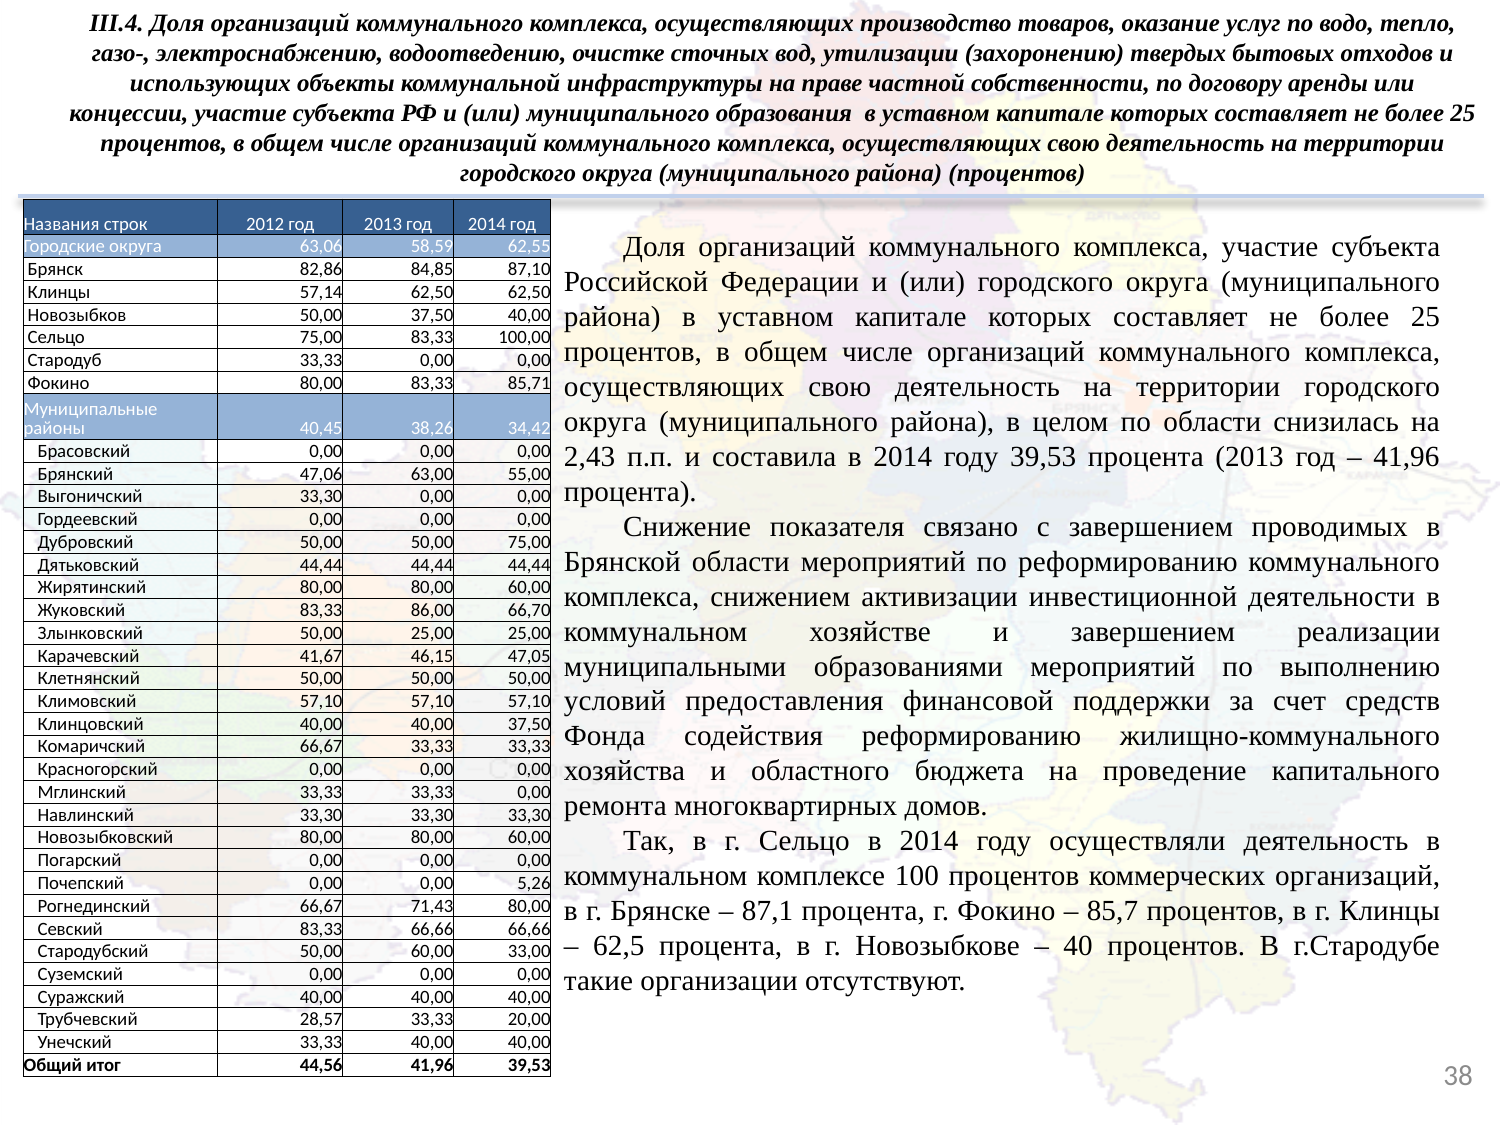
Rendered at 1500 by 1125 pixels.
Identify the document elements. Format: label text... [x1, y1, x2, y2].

table_cell 80,00 [218, 372, 342, 393]
table_cell 33,00 [454, 940, 550, 962]
table_cell 37,50 [454, 713, 550, 735]
table_cell 55,00 [454, 463, 550, 484]
table_cell Суражский [24, 986, 217, 1007]
table_cell 33,30 [343, 804, 453, 826]
table_cell 33,30 [218, 804, 342, 826]
table_cell Клетнянский [24, 667, 217, 689]
table_cell 20,00 [454, 1008, 550, 1030]
table_cell 0,00 [343, 349, 453, 371]
table_cell 0,00 [343, 872, 453, 894]
text_box III.4. Доля организаций коммунального комплекса, осуществляющих производство товаров, оказание услуг по водо, тепло, газо-, электроснабжению, водоотведению, очистке сточных вод, утилизации (захоронению) твердых бытовых отходов и использующих объекты коммунальной инфраструктуры на праве частной собственности, по договору аренды или концессии, участие субъекта РФ и (или) муниципального образования в уставном капитале которых составляет не более 25 процентов, в общем числе организаций коммунального комплекса, осуществляющих свою деятельность на территории городского округа (муниципального района) (процентов) [52, 0, 1494, 194]
table_cell Клинцовский [24, 713, 217, 735]
table_cell Комаричский [24, 736, 217, 757]
table_cell 83,33 [218, 599, 342, 621]
table_cell 33,33 [454, 736, 550, 757]
table_cell 83,33 [343, 372, 453, 393]
table_cell 62,50 [343, 281, 453, 303]
table_cell 75,00 [454, 531, 550, 553]
table_cell 50,00 [218, 940, 342, 962]
table_header 2013 год [343, 203, 453, 234]
table_cell 80,00 [218, 576, 342, 598]
table_cell 80,00 [343, 576, 453, 598]
table_cell 33,30 [454, 804, 550, 826]
table_cell 62,50 [454, 281, 550, 303]
table_cell 0,00 [343, 485, 453, 507]
table_cell 33,33 [218, 349, 342, 371]
table_cell 41,67 [218, 645, 342, 666]
table_cell 0,00 [454, 485, 550, 507]
text_box 38 [1399, 1034, 1488, 1113]
table_cell Сельцо [24, 326, 217, 348]
table_cell 63,00 [343, 463, 453, 484]
table_cell Фокино [24, 372, 217, 393]
table_cell 0,00 [343, 963, 453, 985]
table_cell 40,00 [218, 986, 342, 1007]
table_cell 57,10 [218, 690, 342, 712]
table_cell 84,85 [343, 258, 453, 280]
table_cell 40,00 [454, 986, 550, 1007]
table_cell 66,66 [343, 917, 453, 939]
table_cell 50,00 [218, 667, 342, 689]
table_cell 0,00 [454, 508, 550, 530]
table_cell Стародубский [24, 940, 217, 962]
table_cell Стародуб [24, 349, 217, 371]
table_cell Климовский [24, 690, 217, 712]
table_cell Навлинский [24, 804, 217, 826]
table_cell 0,00 [343, 758, 453, 780]
table_cell 82,86 [218, 258, 342, 280]
table_cell Карачевский [24, 645, 217, 666]
table_cell Брянск [24, 258, 217, 280]
table_cell 44,44 [343, 554, 453, 575]
table_cell Новозыбков [24, 304, 217, 325]
table_cell Дятьковский [24, 554, 217, 575]
table_cell Унечский [24, 1031, 217, 1053]
table_cell Рогнединский [24, 895, 217, 916]
table_cell 87,10 [454, 258, 550, 280]
table_cell 0,00 [218, 963, 342, 985]
table_cell 40,00 [343, 713, 453, 735]
table_cell Муниципальные районы [24, 394, 217, 439]
table_cell Погарский [24, 849, 217, 871]
table_cell 40,45 [218, 394, 342, 439]
table_cell Общий итог [24, 1054, 217, 1076]
table_cell 0,00 [454, 849, 550, 871]
table_cell Брасовский [24, 440, 217, 462]
table_cell 33,30 [218, 485, 342, 507]
table_cell 50,00 [218, 531, 342, 553]
table_cell 57,14 [218, 281, 342, 303]
table_cell 44,44 [454, 554, 550, 575]
table_cell 100,00 [454, 326, 550, 348]
table_cell Красногорский [24, 758, 217, 780]
table_cell Трубчевский [24, 1008, 217, 1030]
table_cell 66,70 [454, 599, 550, 621]
table_cell 34,42 [454, 394, 550, 439]
table_cell Злынковский [24, 622, 217, 644]
table_cell 80,00 [343, 827, 453, 848]
table_cell 50,00 [343, 531, 453, 553]
table_cell Брянский [24, 463, 217, 484]
table_cell 86,00 [343, 599, 453, 621]
table_cell 57,10 [343, 690, 453, 712]
table_cell 66,67 [218, 736, 342, 757]
table_cell 28,57 [218, 1008, 342, 1030]
table_cell 50,00 [343, 667, 453, 689]
table_cell 33,33 [218, 781, 342, 803]
table_cell 0,00 [218, 508, 342, 530]
table_cell 0,00 [218, 849, 342, 871]
table_cell 40,00 [343, 986, 453, 1007]
table_header 2014 год [454, 203, 550, 234]
table_cell 46,15 [343, 645, 453, 666]
table_cell 80,00 [454, 895, 550, 916]
table_cell Дубровский [24, 531, 217, 553]
table_cell 58,59 [343, 235, 453, 257]
table_cell 0,00 [343, 440, 453, 462]
table_cell Клинцы [24, 281, 217, 303]
table_cell 83,33 [343, 326, 453, 348]
table_cell 62,55 [454, 235, 550, 257]
table_cell 44,56 [218, 1054, 342, 1076]
table_cell 33,33 [343, 781, 453, 803]
table_cell Новозыбковский [24, 827, 217, 848]
table_cell 47,05 [454, 645, 550, 666]
table_cell Городские округа [24, 235, 217, 257]
table_cell 83,33 [218, 917, 342, 939]
table_cell 37,50 [343, 304, 453, 325]
table_cell 50,00 [218, 304, 342, 325]
table_cell 39,53 [454, 1054, 550, 1076]
table_cell 60,00 [454, 827, 550, 848]
table_cell Жирятинский [24, 576, 217, 598]
table_cell Выгоничский [24, 485, 217, 507]
text_box Доля организаций коммунального комплекса, участие субъекта Российской Федерации и (или) городского округа (муниципального района) в уставном капитале которых составляет не более 25 процентов, в общем числе организаций коммунального комплекса, осуществляющих свою деятельность на территории городского округа (муниципального района), в целом по области снизилась на 2,43 п.п. и составила в 2014 году 39,53 процента (2013 год – 41,96 процента). Снижение показателя связано с завершением проводимых в Брянской области мероприятий по реформированию коммунального комплекса, снижением активизации инвестиционной деятельности в коммунальном хозяйстве и завершением реализации муниципальными образованиями мероприятий по выполнению условий предоставления финансовой поддержки за счет средств Фонда содействия реформированию жилищно-коммунального хозяйства и областного бюджета на проведение капитального ремонта многоквартирных домов. Так, в г. Сельцо в 2014 году осуществляли деятельность в коммунальном комплексе 100 процентов коммерческих организаций, в г. Брянске – 87,1 процента, г. Фокино – 85,7 процентов, в г. Клинцы – 62,5 процента, в г. Новозыбкове – 40 процентов. В г.Стародубе такие организации отсутствуют. [551, 219, 1456, 1039]
table_cell 33,33 [343, 1008, 453, 1030]
table_cell 50,00 [218, 622, 342, 644]
table_cell Суземский [24, 963, 217, 985]
table_cell 0,00 [454, 781, 550, 803]
table_cell 0,00 [218, 440, 342, 462]
table_cell 0,00 [218, 872, 342, 894]
table_cell 40,00 [218, 713, 342, 735]
table_cell 66,66 [454, 917, 550, 939]
table_cell 63,06 [218, 235, 342, 257]
table_header 2012 год [218, 203, 342, 234]
table_cell 60,00 [343, 940, 453, 962]
table_cell Почепский [24, 872, 217, 894]
table_cell 25,00 [343, 622, 453, 644]
table_cell 85,71 [454, 372, 550, 393]
table_cell 38,26 [343, 394, 453, 439]
table_cell 60,00 [454, 576, 550, 598]
table_cell 33,33 [218, 1031, 342, 1053]
table_cell 44,44 [218, 554, 342, 575]
table_cell 0,00 [218, 758, 342, 780]
table_cell 5,26 [454, 872, 550, 894]
table_cell 66,67 [218, 895, 342, 916]
table_cell 33,33 [343, 736, 453, 757]
table_cell 40,00 [343, 1031, 453, 1053]
table_cell 71,43 [343, 895, 453, 916]
table_cell Гордеевский [24, 508, 217, 530]
table_cell 25,00 [454, 622, 550, 644]
table_cell 0,00 [454, 349, 550, 371]
table_cell 47,06 [218, 463, 342, 484]
table_cell Севский [24, 917, 217, 939]
table_cell 57,10 [454, 690, 550, 712]
table_cell 0,00 [343, 508, 453, 530]
table_cell 40,00 [454, 304, 550, 325]
table_cell 0,00 [454, 440, 550, 462]
table_cell 40,00 [454, 1031, 550, 1053]
table_cell 75,00 [218, 326, 342, 348]
table_header Названия строк [24, 203, 217, 234]
table_cell 41,96 [343, 1054, 453, 1076]
table_cell 80,00 [218, 827, 342, 848]
table_cell 0,00 [454, 758, 550, 780]
table_cell Жуковский [24, 599, 217, 621]
table_cell Мглинский [24, 781, 217, 803]
table_cell 0,00 [343, 849, 453, 871]
table_cell 50,00 [454, 667, 550, 689]
table_cell 0,00 [454, 963, 550, 985]
